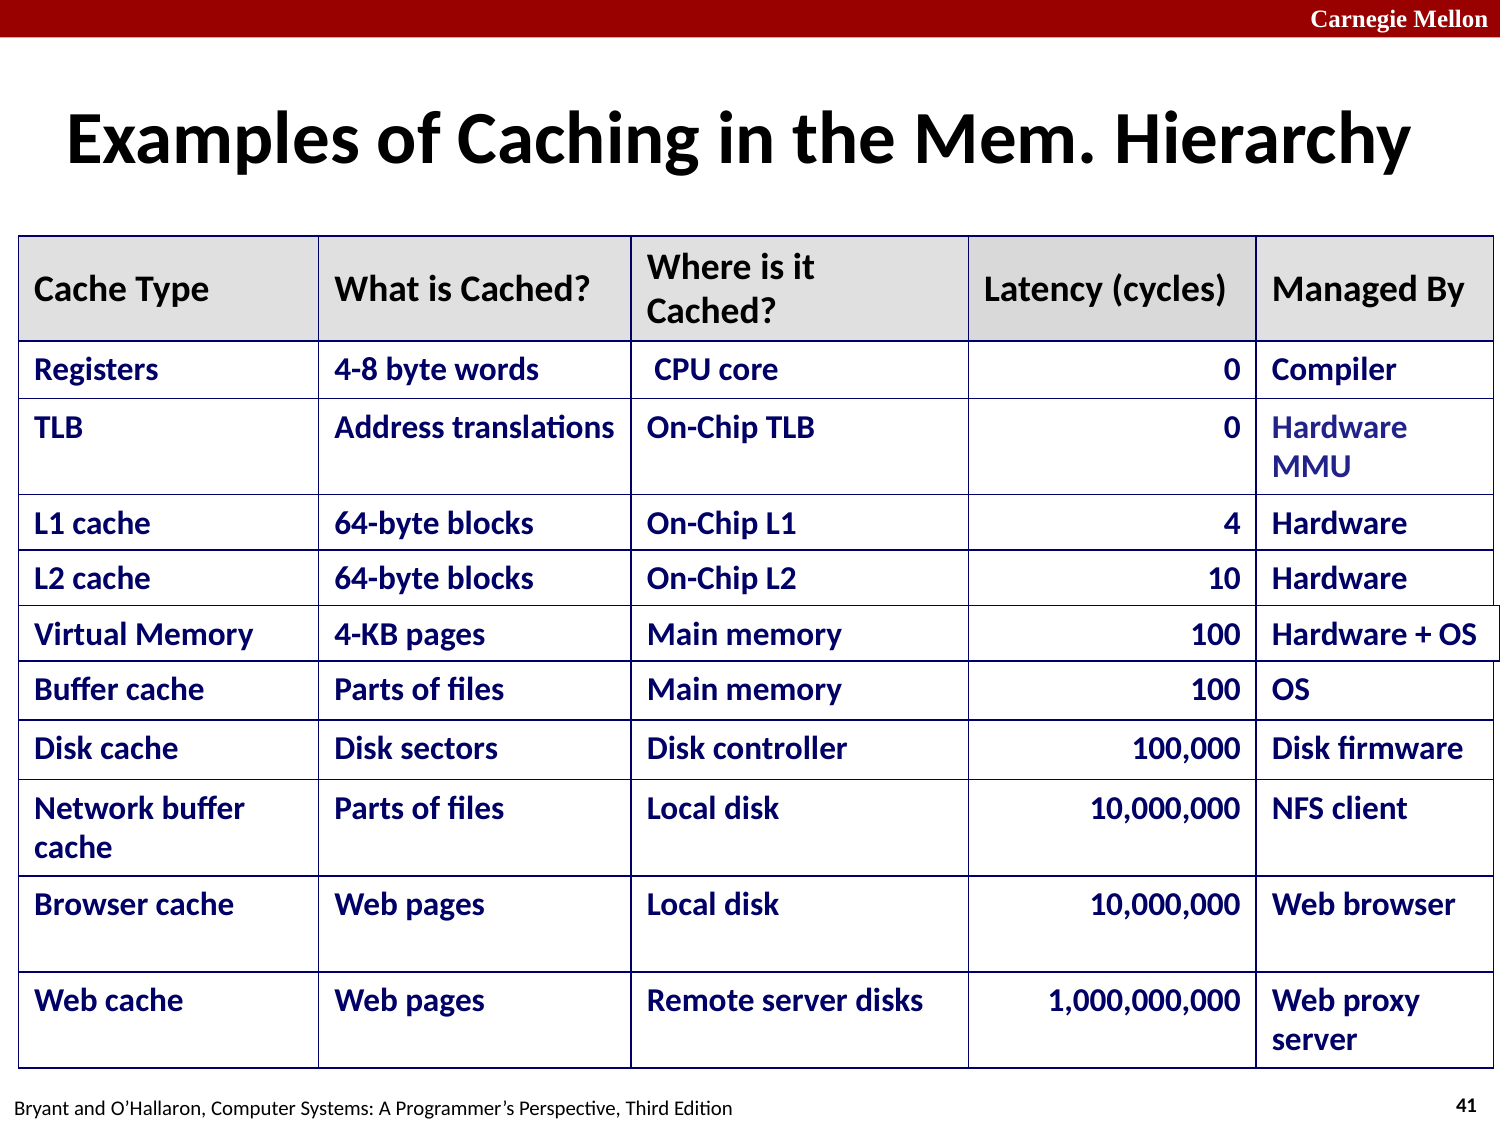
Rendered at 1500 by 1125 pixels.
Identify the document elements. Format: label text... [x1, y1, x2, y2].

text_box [318, 551, 630, 606]
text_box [1255, 720, 1494, 780]
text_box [1257, 605, 1500, 662]
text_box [969, 549, 1257, 605]
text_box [630, 342, 969, 399]
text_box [1257, 399, 1494, 494]
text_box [318, 606, 630, 662]
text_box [318, 720, 630, 780]
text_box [969, 780, 1257, 876]
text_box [1257, 876, 1494, 971]
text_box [1257, 971, 1494, 1069]
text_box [318, 780, 630, 876]
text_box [319, 876, 632, 971]
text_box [969, 235, 1257, 342]
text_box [18, 606, 318, 662]
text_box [630, 780, 969, 876]
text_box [319, 399, 632, 494]
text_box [318, 971, 630, 1069]
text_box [1257, 494, 1494, 549]
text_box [1257, 342, 1494, 399]
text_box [18, 780, 318, 876]
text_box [18, 662, 318, 720]
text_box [318, 235, 630, 342]
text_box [318, 662, 630, 720]
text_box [318, 342, 630, 399]
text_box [18, 551, 318, 606]
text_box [630, 662, 969, 720]
title Examples of Caching in the Mem. Hierarchy [58, 70, 1480, 197]
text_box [632, 399, 969, 494]
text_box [630, 235, 969, 342]
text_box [969, 971, 1257, 1069]
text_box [18, 399, 319, 494]
slide_number 41 [1448, 1084, 1488, 1123]
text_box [18, 235, 318, 342]
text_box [969, 494, 1257, 549]
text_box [18, 971, 318, 1069]
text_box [630, 494, 969, 549]
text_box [632, 876, 969, 971]
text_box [969, 662, 1257, 720]
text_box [969, 605, 1257, 662]
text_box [1257, 662, 1494, 720]
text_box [1257, 235, 1494, 342]
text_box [1257, 780, 1494, 876]
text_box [630, 605, 969, 662]
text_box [318, 494, 630, 551]
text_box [1257, 549, 1494, 605]
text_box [18, 342, 318, 399]
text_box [630, 971, 969, 1069]
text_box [969, 342, 1257, 399]
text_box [968, 720, 1255, 780]
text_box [630, 549, 969, 605]
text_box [18, 720, 318, 780]
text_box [18, 494, 318, 551]
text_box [969, 876, 1257, 971]
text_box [969, 399, 1257, 494]
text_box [18, 876, 319, 971]
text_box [630, 720, 968, 780]
